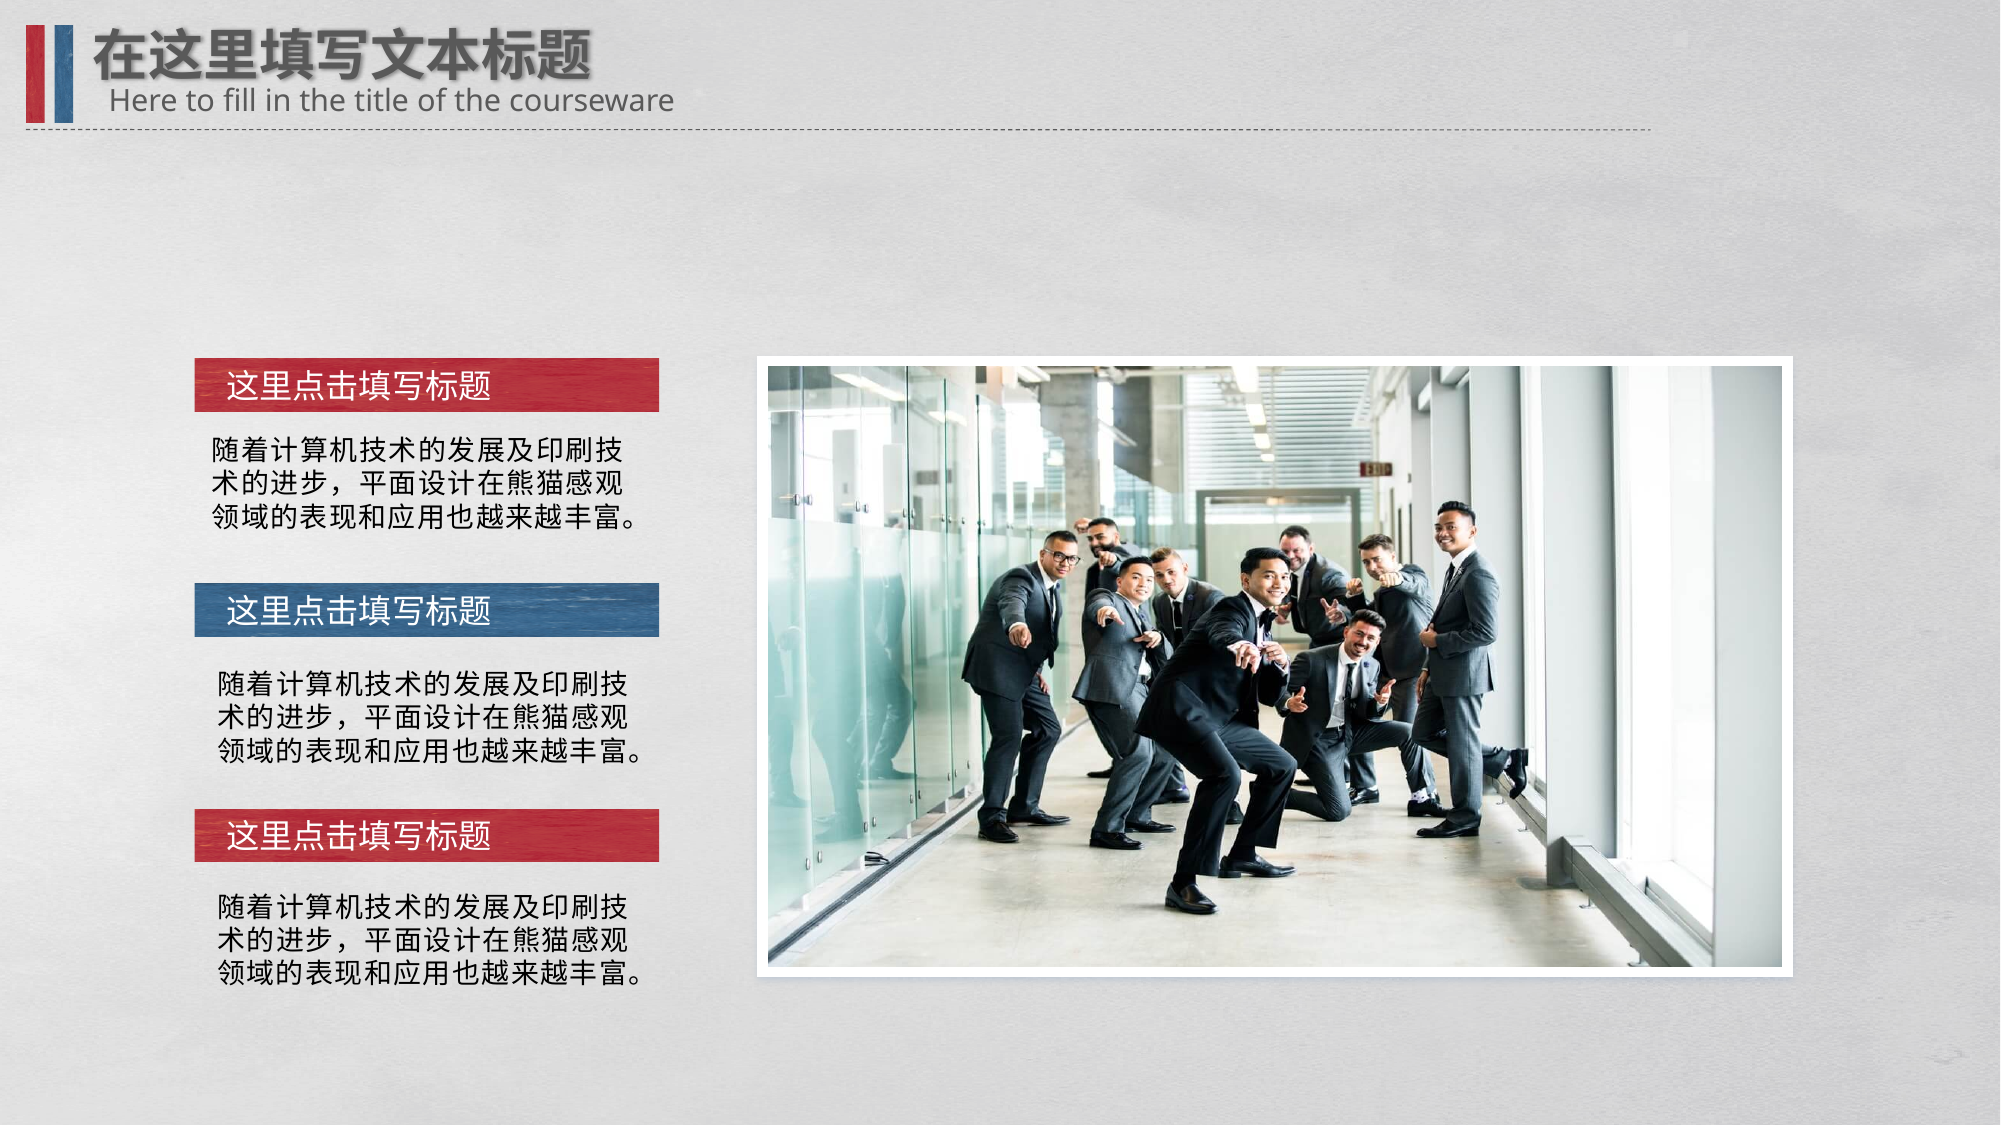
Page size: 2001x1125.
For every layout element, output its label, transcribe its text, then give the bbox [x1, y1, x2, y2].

text_box 随着计算机技术的发展及印刷技术的进步，平面设计在熊猫感观领域的表现和应用也越来越丰富。 [202, 659, 644, 774]
text_box 这里点击填写标题 [194, 583, 660, 637]
picture [0, 0, 2001, 1125]
text_box [25, 25, 46, 124]
text_box 这里点击填写标题 [194, 809, 660, 862]
text_box [54, 25, 74, 124]
text_box 随着计算机技术的发展及印刷技术的进步，平面设计在熊猫感观领域的表现和应用也越来越丰富。 [196, 425, 638, 541]
text_box 随着计算机技术的发展及印刷技术的进步，平面设计在熊猫感观领域的表现和应用也越来越丰富。 [202, 882, 644, 997]
text_box 在这里填写文本标题 [78, 12, 787, 95]
text_box 这里点击填写标题 [194, 358, 660, 412]
text_box [762, 361, 1788, 972]
text_box Here to fill in the title of the courseware [93, 73, 690, 125]
